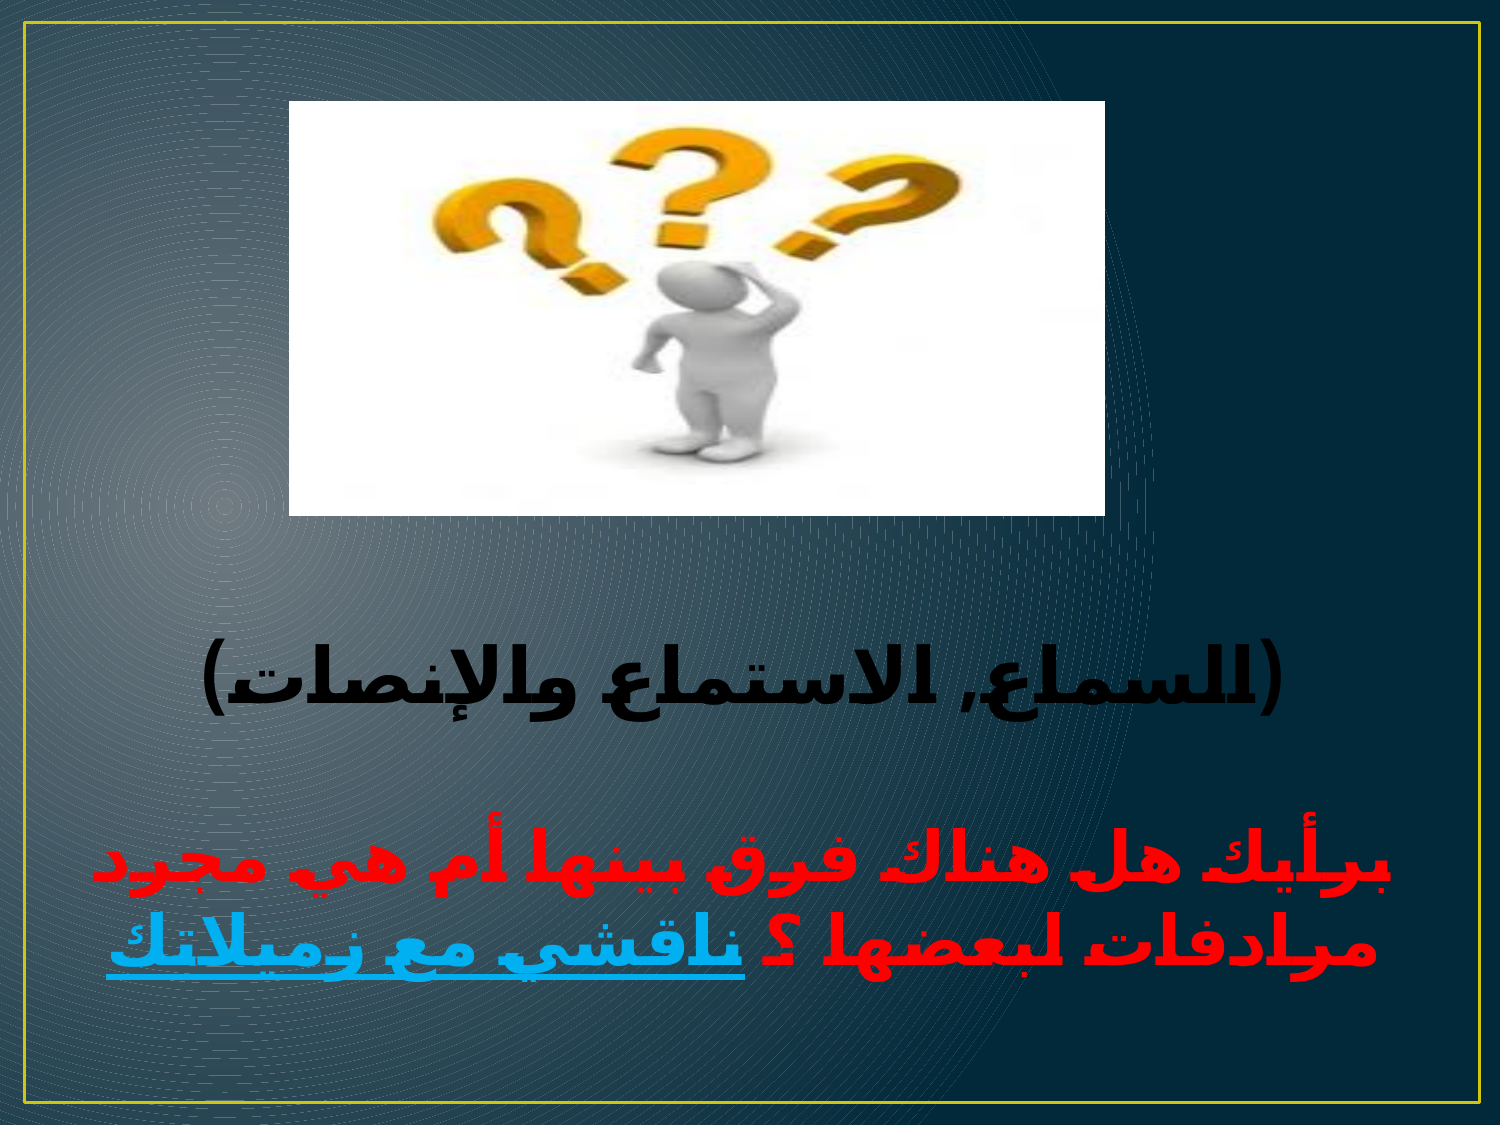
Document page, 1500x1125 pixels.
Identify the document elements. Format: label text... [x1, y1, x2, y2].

picture [288, 95, 1114, 516]
title (السماع, الاستماع والإنصات) برأيك هل هناك فرق بينها أم هي مجرد مرادفات لبعضها ؟ ناقشي مع زميلاتك [53, 562, 1436, 1071]
